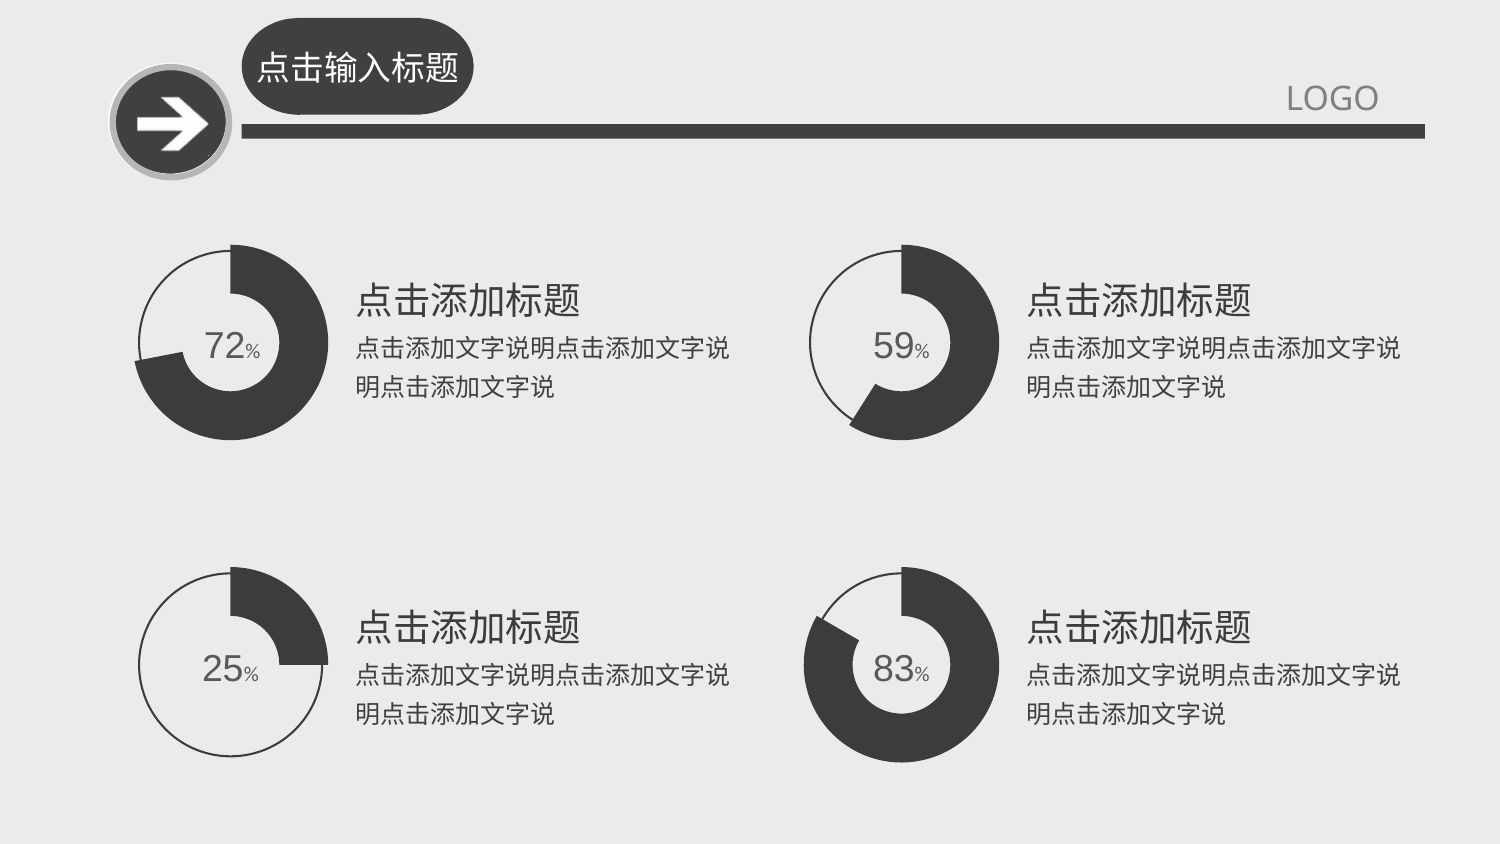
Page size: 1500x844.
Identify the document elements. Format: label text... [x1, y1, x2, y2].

text_box 点击添加标题 [384, 596, 607, 643]
text_box 点击添加文字说明点击添加文字说明点击添加文字说 [384, 643, 748, 736]
chart [748, 562, 1055, 767]
chart [77, 240, 384, 445]
chart [748, 240, 1055, 445]
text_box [241, 17, 487, 115]
text_box 点击添加文字说明点击添加文字说明点击添加文字说 [384, 316, 748, 410]
text_box 点击添加文字说明点击添加文字说明点击添加文字说 [1055, 643, 1430, 736]
text_box 点击添加文字说明点击添加文字说明点击添加文字说 [1055, 316, 1430, 410]
text_box 点击添加标题 [1055, 596, 1278, 643]
text_box 点击添加标题 [384, 269, 607, 316]
text_box [241, 123, 1426, 140]
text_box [110, 65, 229, 178]
text_box 点击添加标题 [1055, 269, 1278, 316]
chart [77, 562, 384, 767]
text_box LOGO [1270, 69, 1404, 123]
